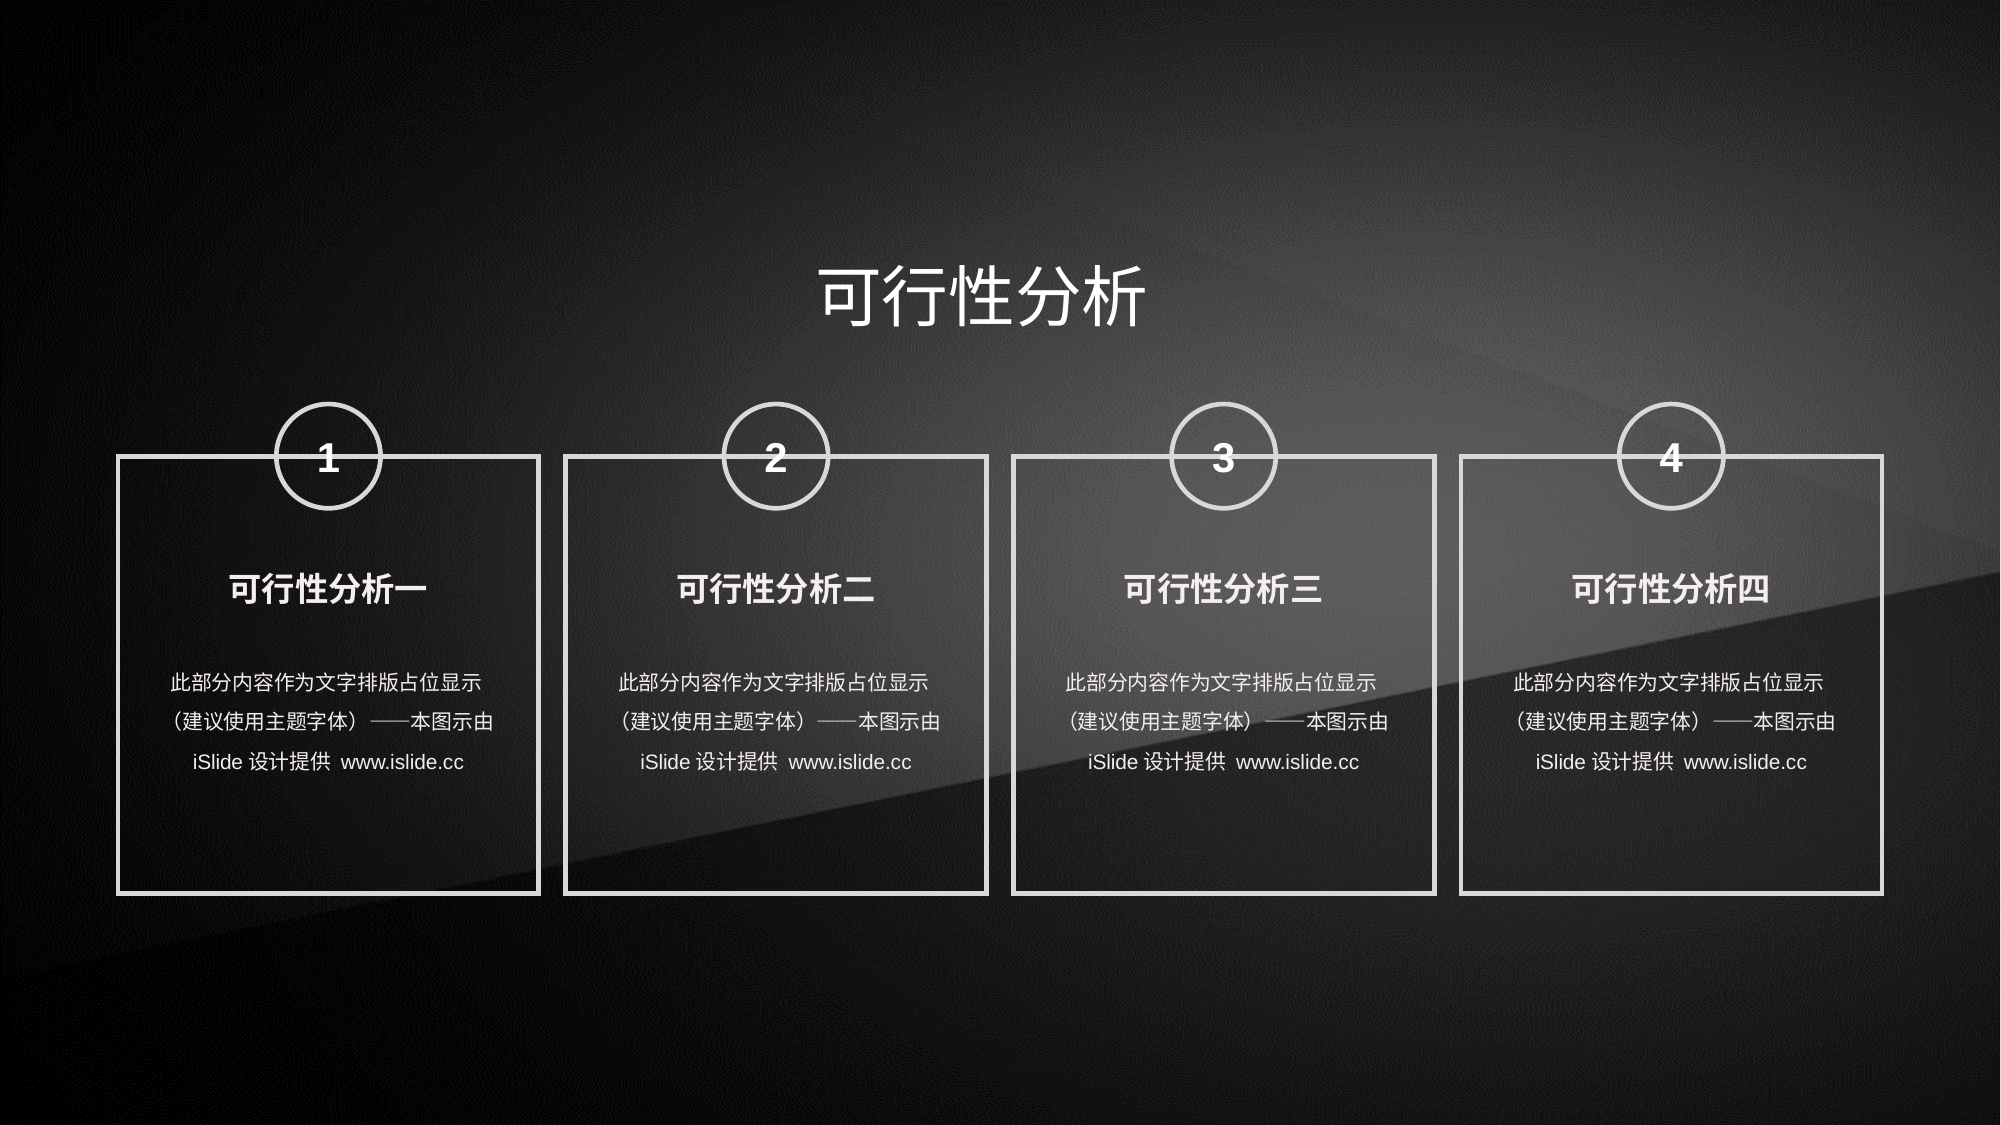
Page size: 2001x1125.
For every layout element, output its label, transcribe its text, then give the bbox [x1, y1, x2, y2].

text_box [565, 455, 988, 894]
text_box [1056, 574, 1391, 787]
text_box [1460, 455, 1883, 894]
text_box 可行性分析 [775, 247, 1188, 343]
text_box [161, 574, 496, 787]
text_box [1504, 574, 1839, 787]
text_box 3 [1170, 403, 1277, 510]
text_box 4 [1618, 403, 1725, 510]
text_box [117, 455, 540, 894]
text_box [609, 574, 943, 787]
text_box 1 [275, 403, 382, 510]
text_box 2 [722, 403, 830, 510]
picture [0, 0, 2001, 1125]
text_box [1012, 455, 1435, 894]
